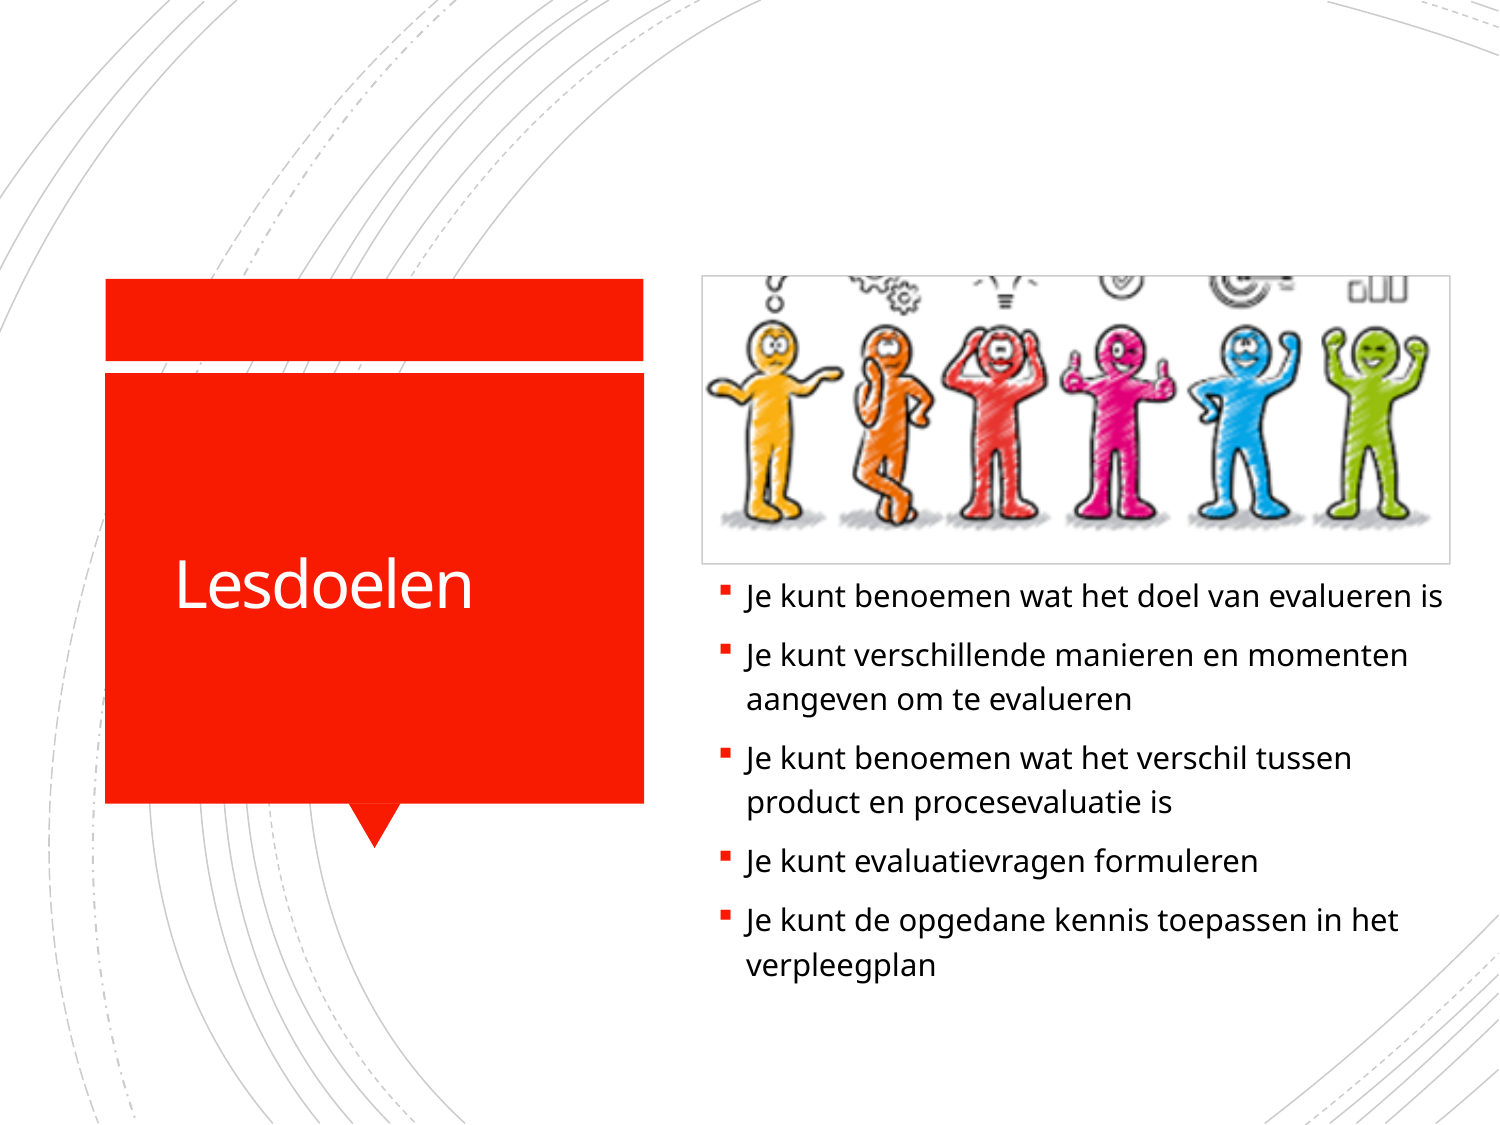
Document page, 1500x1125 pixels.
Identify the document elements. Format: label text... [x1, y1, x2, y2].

list Je kunt benoemen wat het doel van evalueren is Je kunt verschillende manieren en momenten aangeven om te evalueren Je kunt benoemen wat het verschil tussen product en procesevaluatie is Je kunt evaluatievragen formuleren Je kunt de opgedane kennis toepassen in het verpleegplan [702, 507, 1488, 993]
picture [702, 276, 1450, 564]
title Lesdoelen [109, 386, 540, 790]
